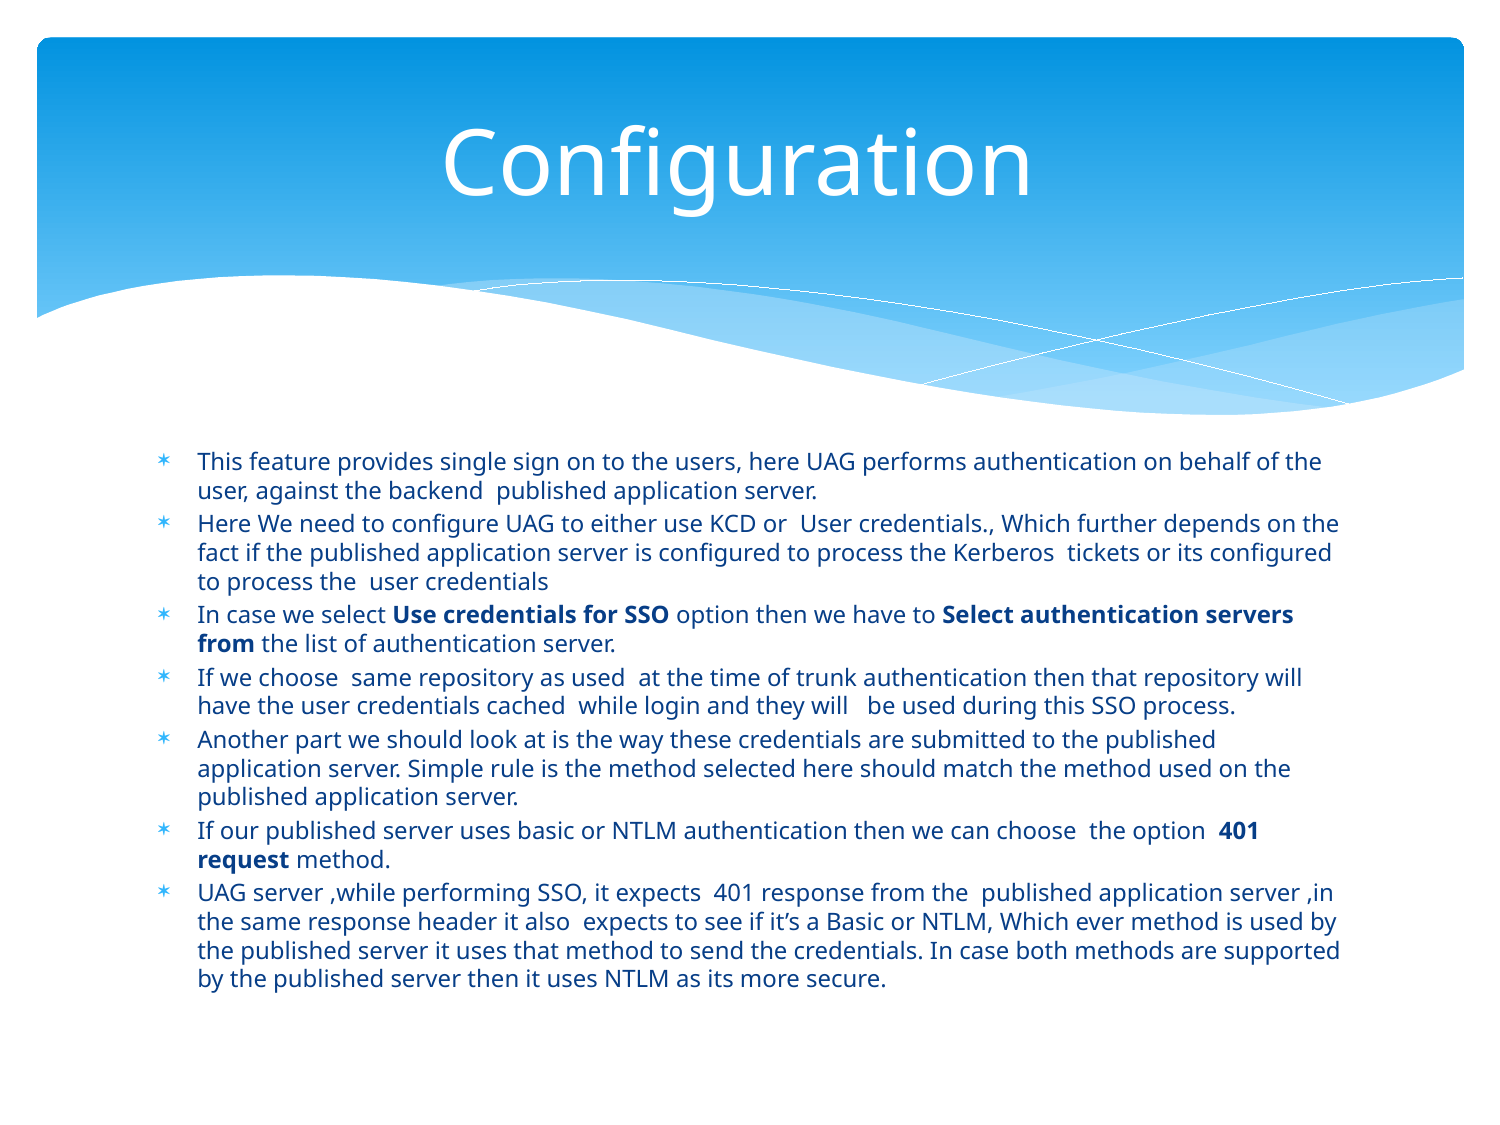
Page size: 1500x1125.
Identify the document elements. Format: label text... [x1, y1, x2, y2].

list This feature provides single sign on to the users, here UAG performs authentication on behalf of the user, against the backend published application server. Here We need to configure UAG to either use KCD or User credentials., Which further depends on the fact if the published application server is configured to process the Kerberos tickets or its configured to process the user credentials In case we select Use credentials for SSO option then we have to Select authentication servers from the list of authentication server. If we choose same repository as used at the time of trunk authentication then that repository will have the user credentials cached while login and they will be used during this SSO process. Another part we should look at is the way these credentials are submitted to the published application server. Simple rule is the method selected here should match the method used on the published application server. If our published server uses basic or NTLM authentication then we can choose the option 401 request method. UAG server ,while performing SSO, it expects 401 response from the published application server ,in the same response header it also expects to see if it’s a Basic or NTLM, Which ever method is used by the published server it uses that method to send the credentials. In case both methods are supported by the published server then it uses NTLM as its more secure. [143, 438, 1359, 1005]
title Configuration [75, 55, 1425, 261]
